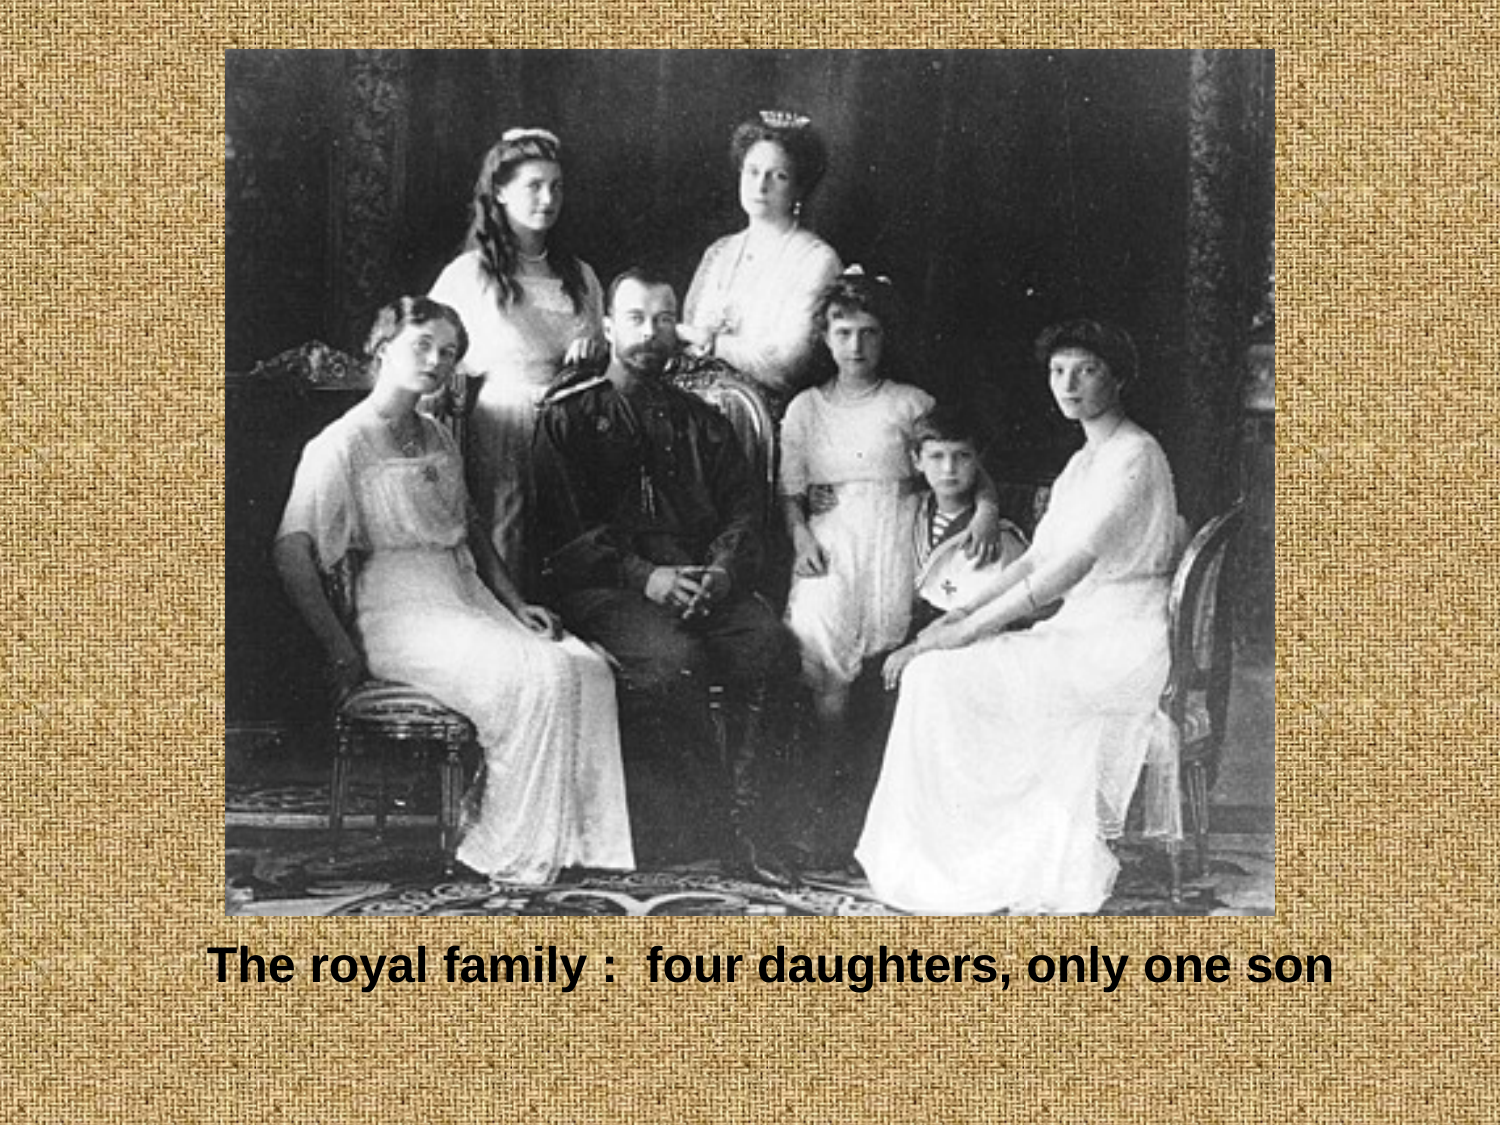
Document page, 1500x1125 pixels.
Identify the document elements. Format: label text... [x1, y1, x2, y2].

picture [0, 0, 1500, 1125]
text_box The royal family : four daughters, only one son [192, 924, 1351, 1000]
